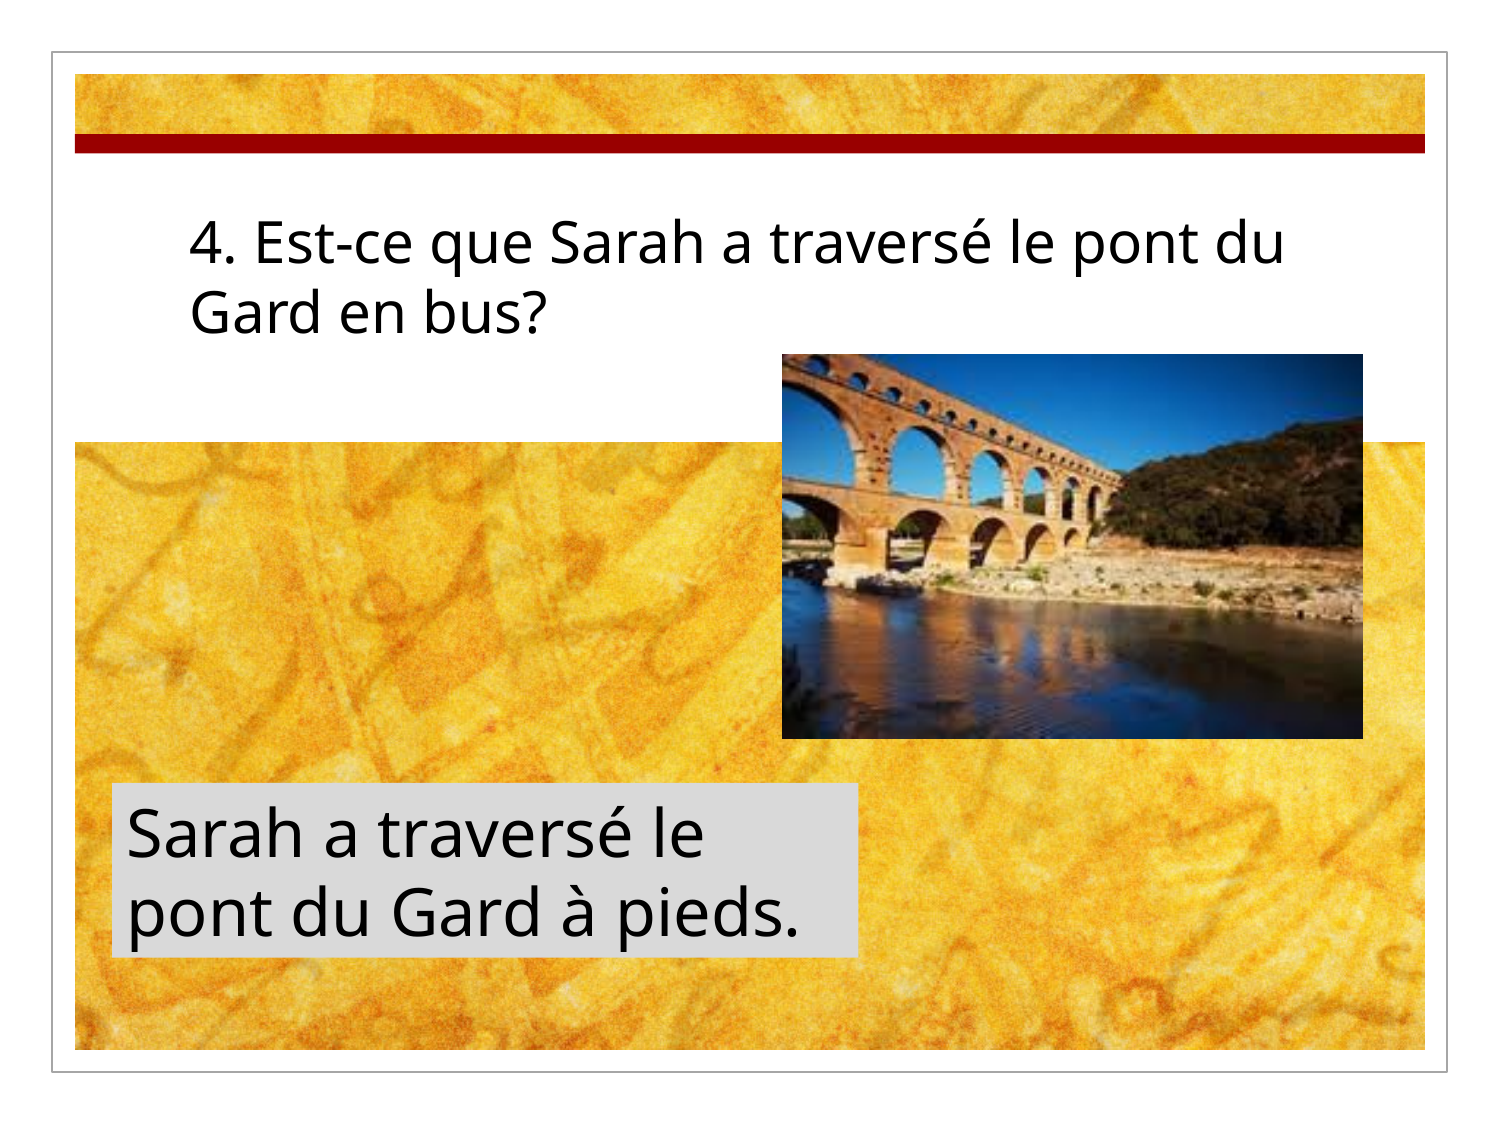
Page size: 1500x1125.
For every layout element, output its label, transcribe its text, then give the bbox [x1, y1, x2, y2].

picture [75, 353, 1425, 1050]
text_box Sarah a traversé le pont du Gard à pieds. [112, 782, 859, 958]
picture [75, 74, 1425, 134]
text_box 4. Est-ce que Sarah a traversé le pont du Gard en bus? [175, 197, 1322, 353]
